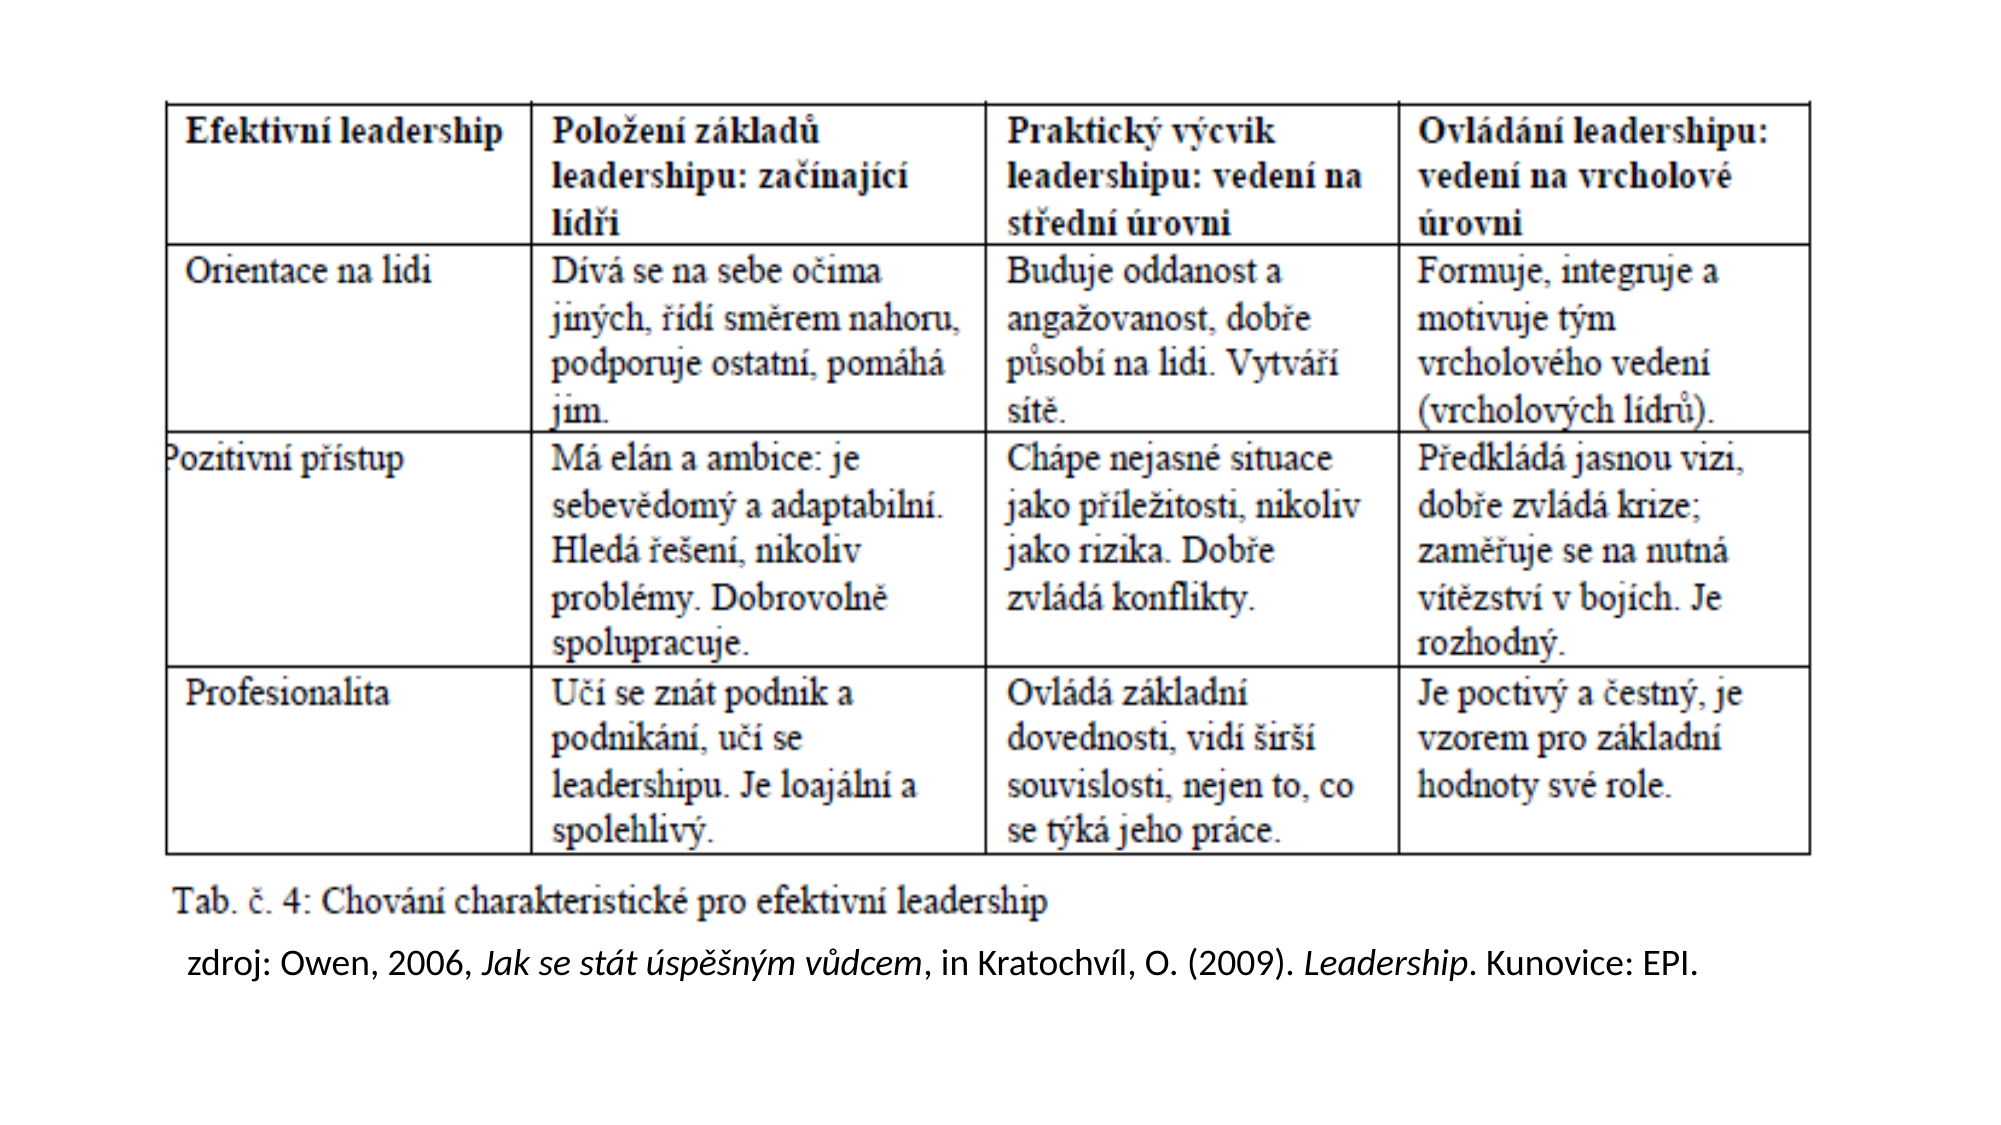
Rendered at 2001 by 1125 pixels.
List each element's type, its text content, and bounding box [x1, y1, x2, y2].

text_box zdroj: Owen, 2006, Jak se stát úspěšným vůdcem, in Kratochvíl, O. (2009). Leadership. Kunovice: EPI. [172, 930, 1863, 991]
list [137, 62, 1854, 923]
